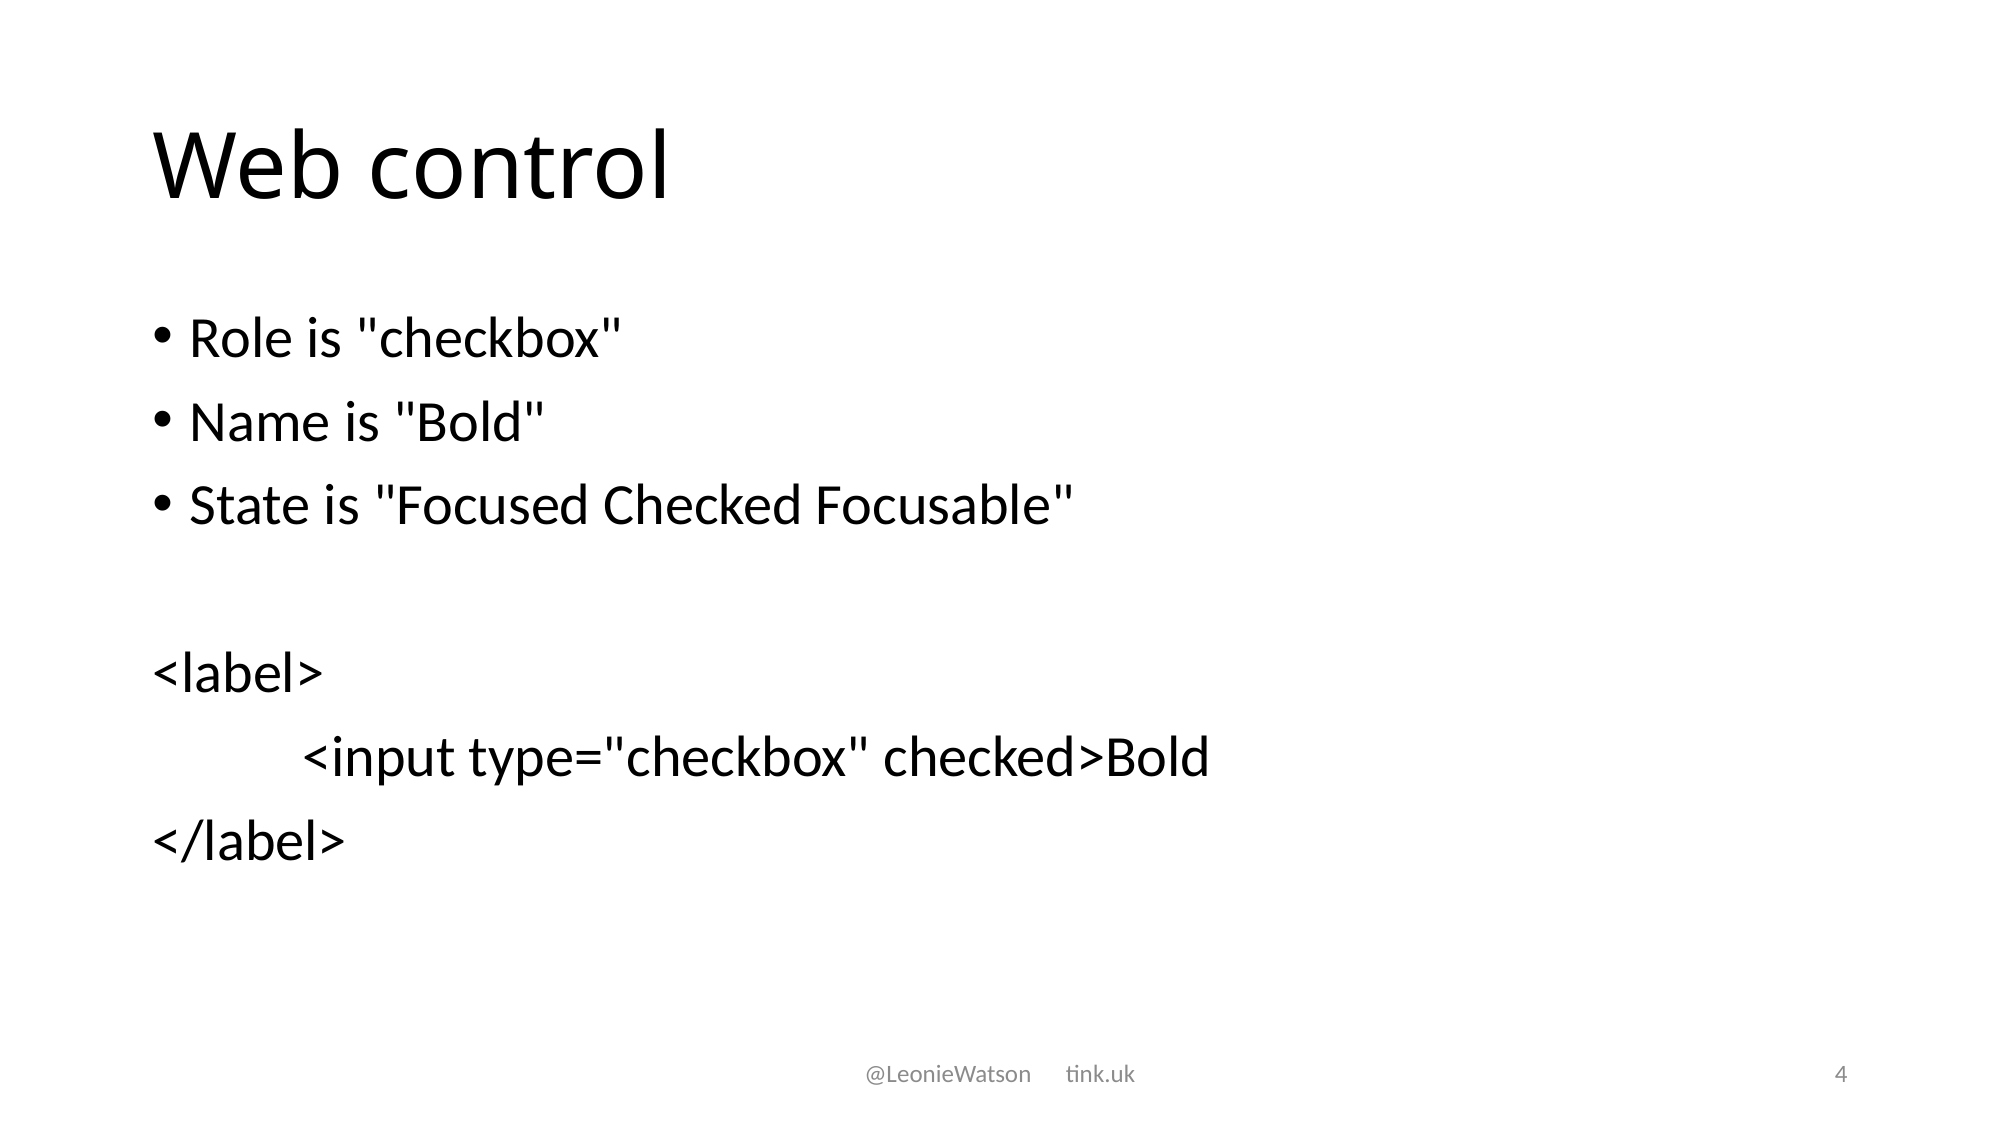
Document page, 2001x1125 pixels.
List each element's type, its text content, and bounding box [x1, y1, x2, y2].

list Role is "checkbox" Name is "Bold" State is "Focused Checked Focusable" <label> <input type="checkbox" checked>Bold </label> [137, 299, 1863, 1014]
footer @LeonieWatson tink.uk [662, 1042, 1338, 1103]
slide_number 4 [1412, 1042, 1863, 1103]
title Web control [137, 59, 1863, 278]
